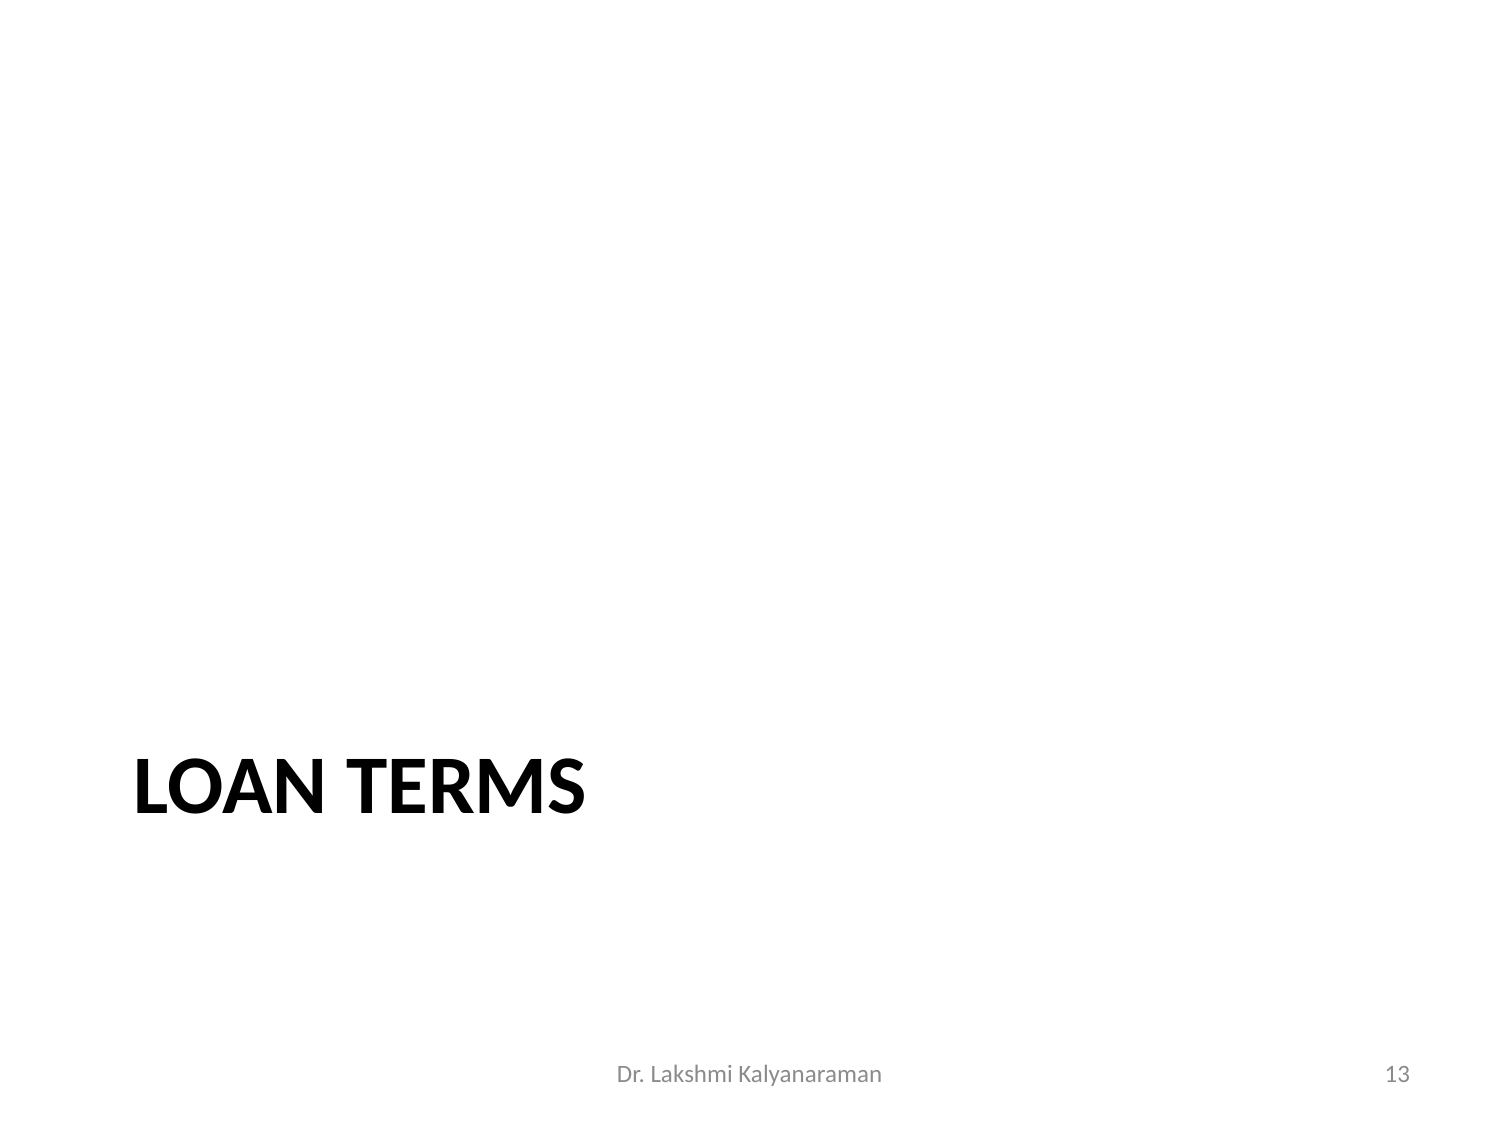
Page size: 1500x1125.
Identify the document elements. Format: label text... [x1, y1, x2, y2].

title Loan terms [118, 722, 1394, 947]
slide_number 13 [1074, 1042, 1425, 1103]
footer Dr. Lakshmi Kalyanaraman [512, 1042, 988, 1103]
